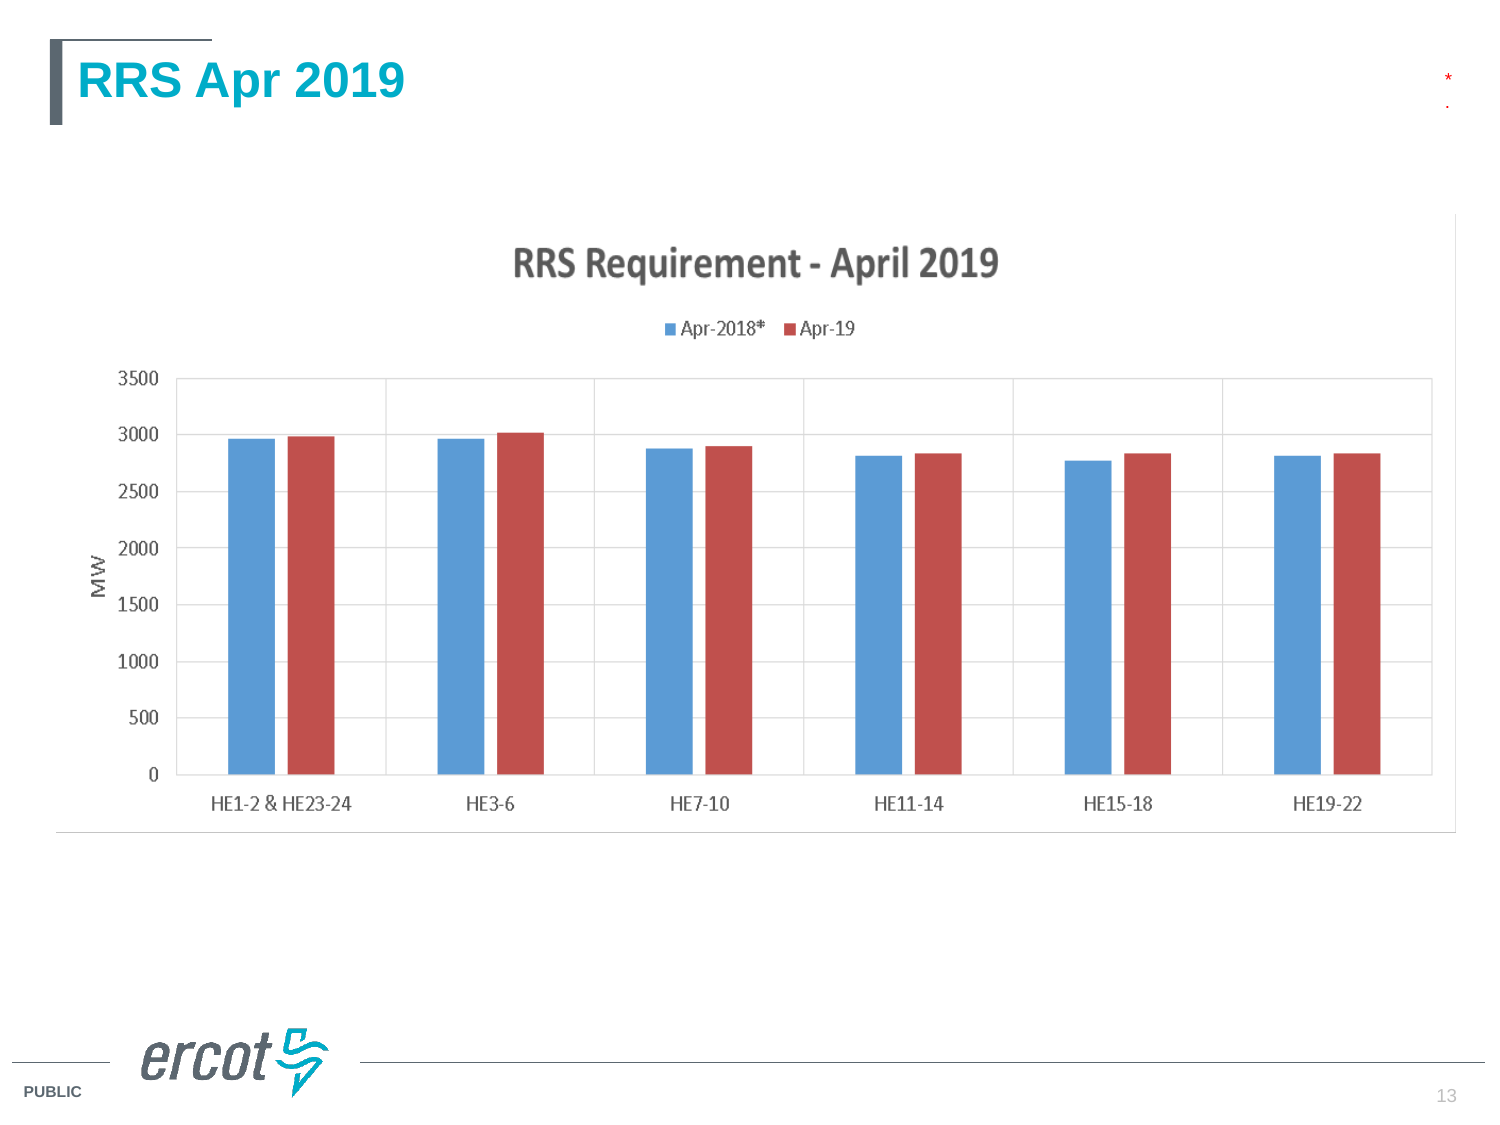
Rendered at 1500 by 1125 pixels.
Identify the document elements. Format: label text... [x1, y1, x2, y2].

picture [137, 1024, 332, 1100]
title RRS Apr 2019 [62, 39, 1450, 125]
picture [56, 214, 1457, 834]
text_box *. [1430, 60, 1470, 105]
